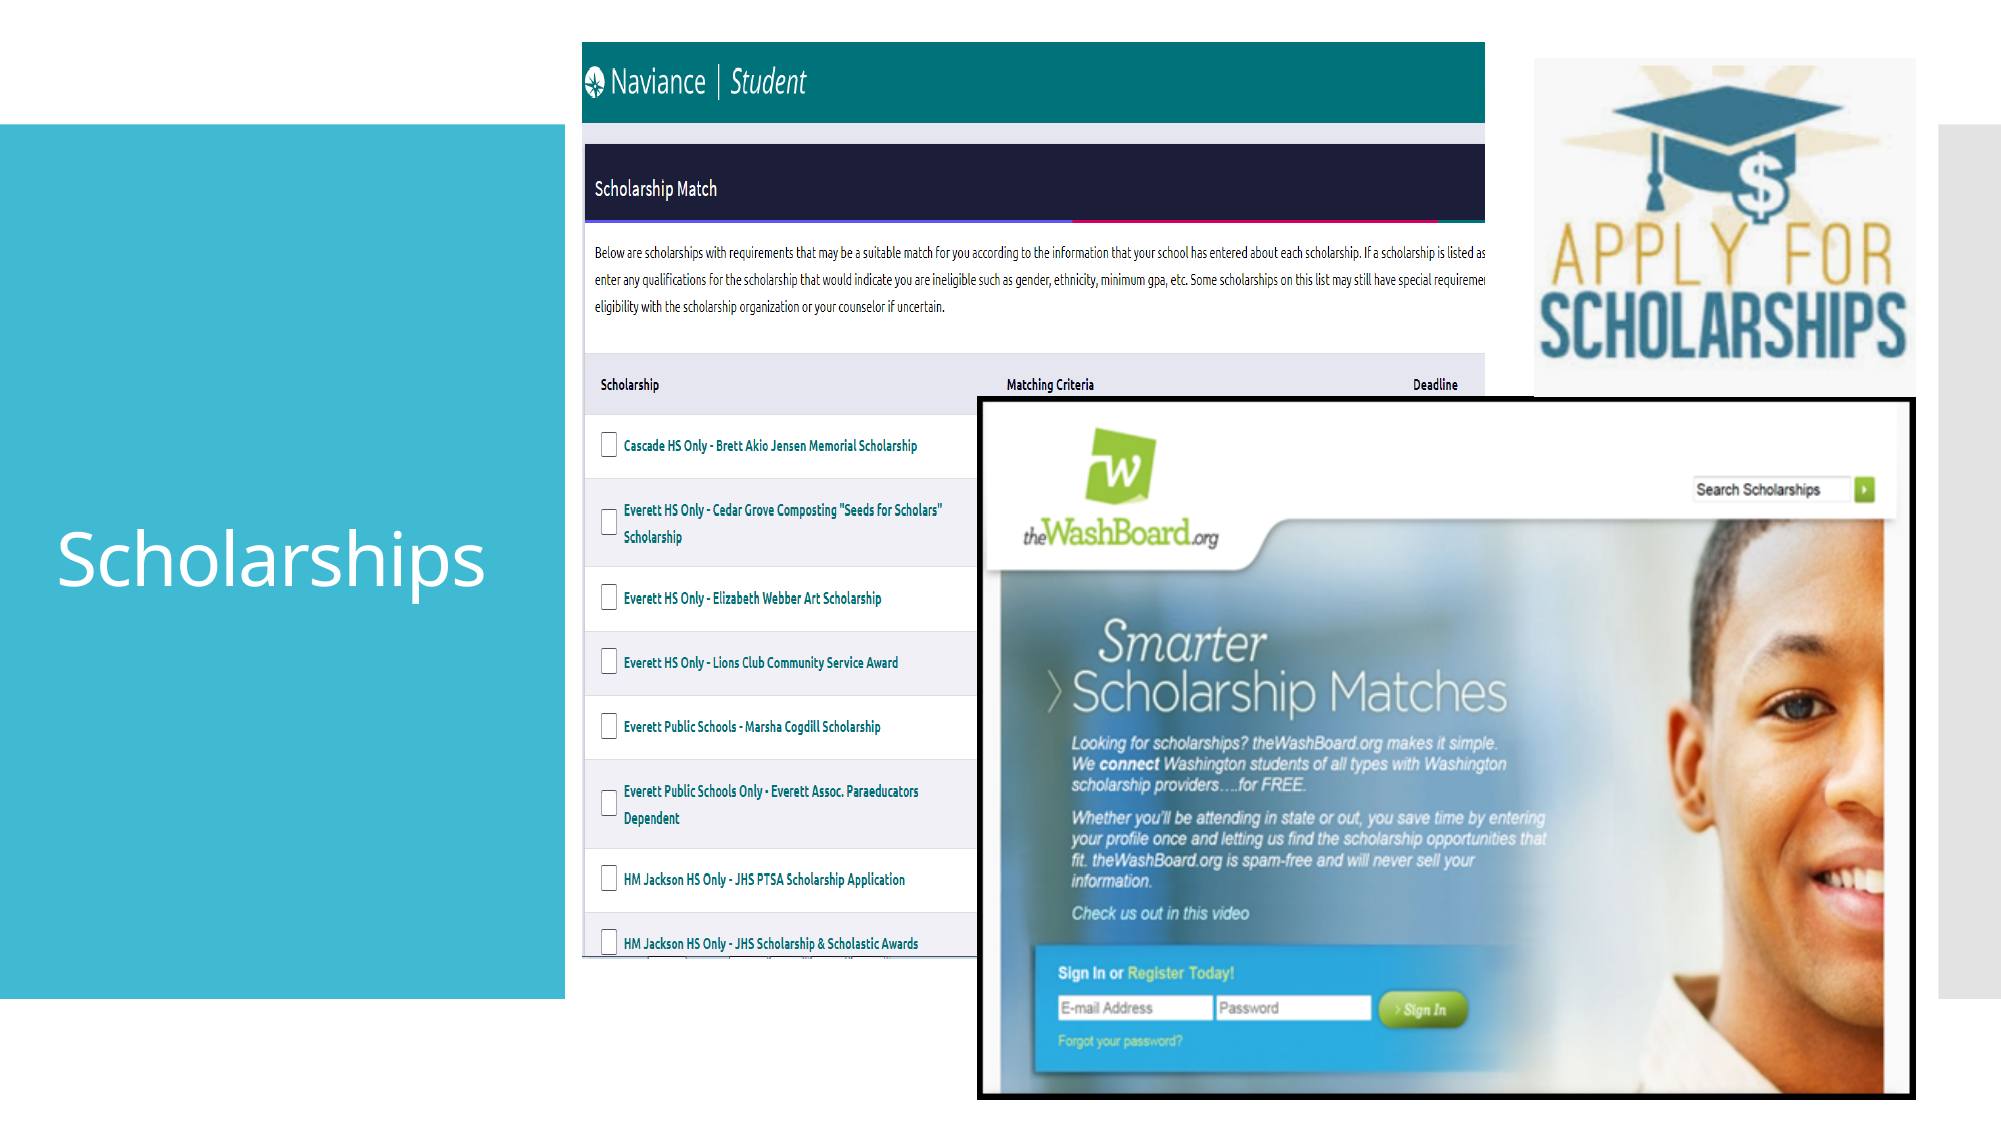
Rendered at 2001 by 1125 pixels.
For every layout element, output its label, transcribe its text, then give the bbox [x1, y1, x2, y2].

picture [581, 42, 1916, 1100]
title Scholarships [41, 184, 525, 940]
